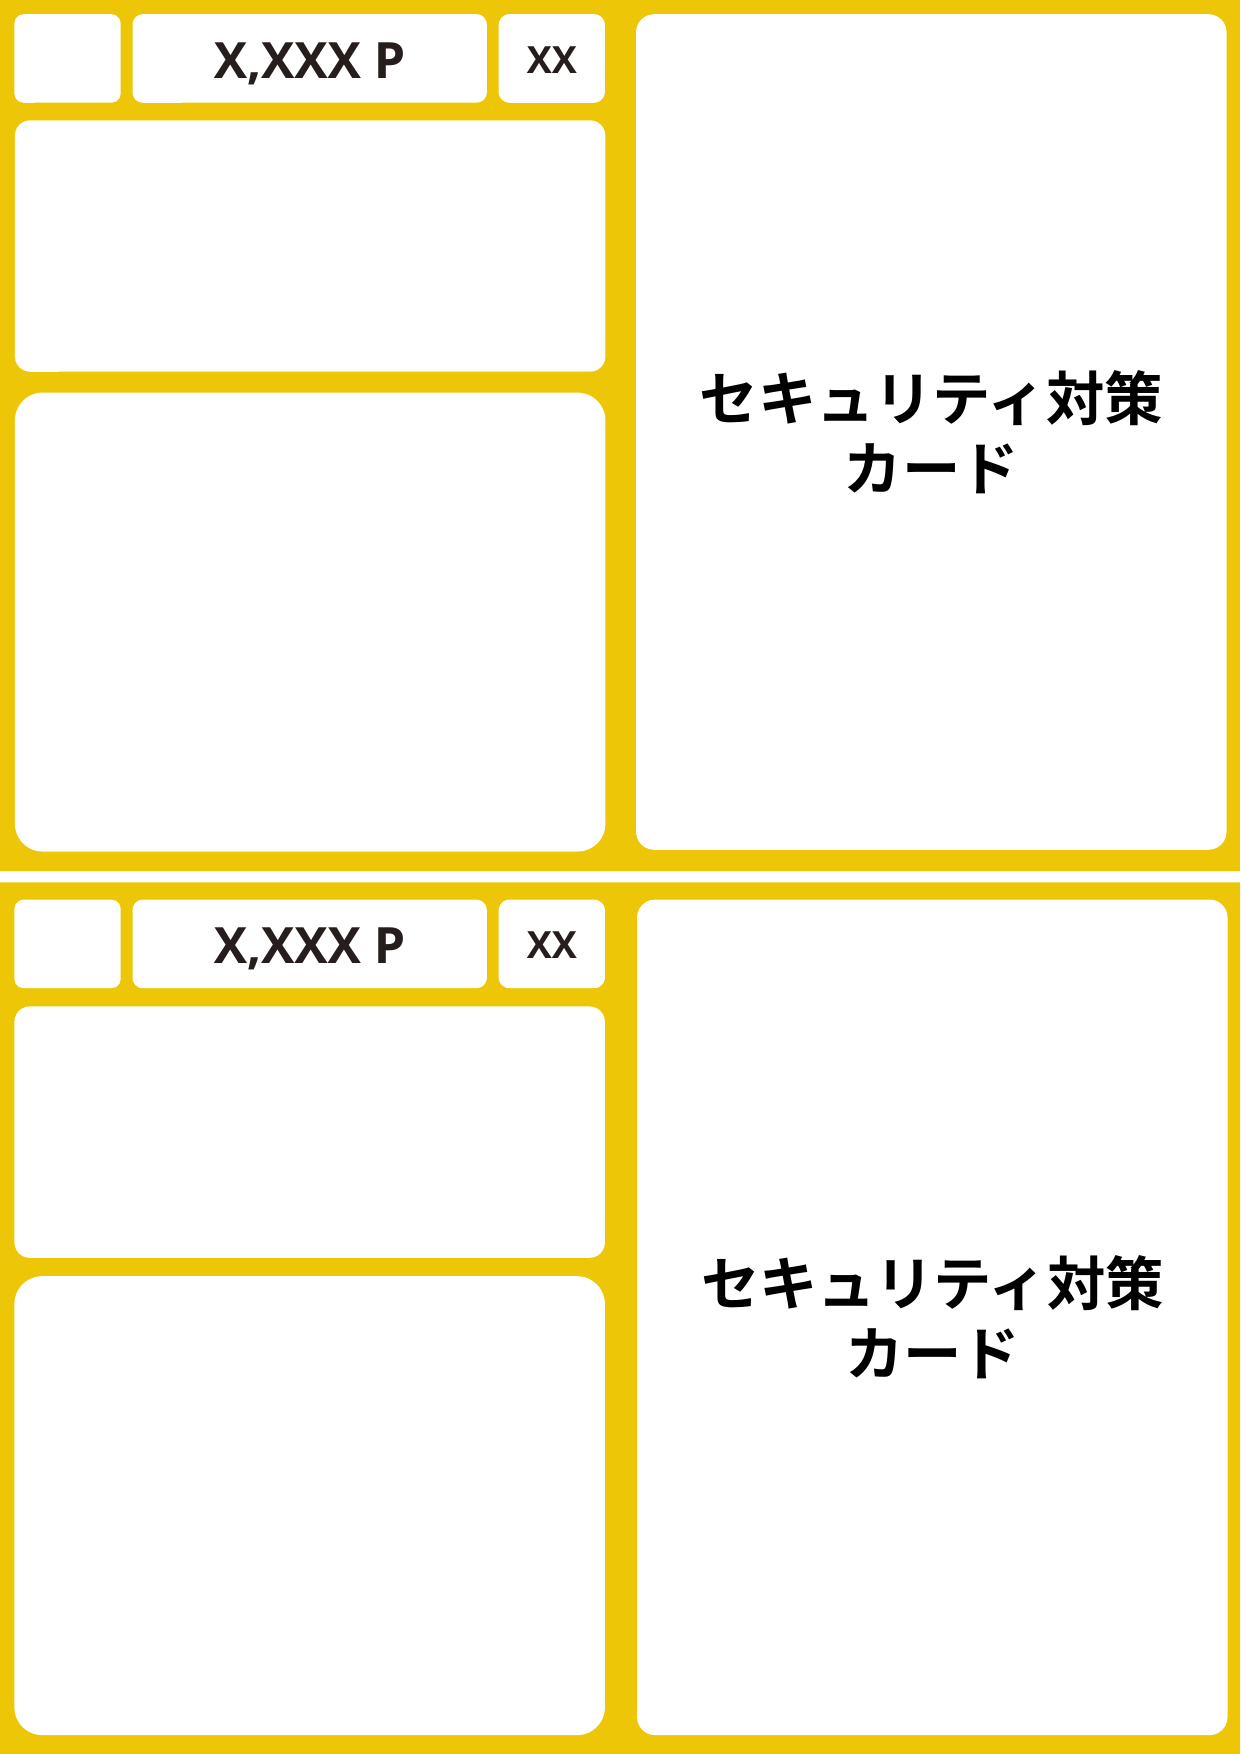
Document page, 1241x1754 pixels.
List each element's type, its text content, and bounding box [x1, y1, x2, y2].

text_box [13, 13, 122, 104]
text_box [13, 898, 122, 990]
text_box [0, 0, 1241, 872]
text_box [13, 391, 607, 853]
text_box [13, 1005, 606, 1259]
text_box セキュリティ対策 カード [635, 898, 1229, 1737]
text_box [13, 1275, 606, 1737]
text_box XX [497, 13, 606, 104]
text_box [0, 881, 1241, 1754]
text_box セキュリティ対策 カード [634, 13, 1228, 851]
text_box XX [497, 898, 606, 990]
text_box X,XXX P [131, 898, 488, 990]
text_box [13, 119, 607, 373]
text_box X,XXX P [131, 13, 488, 104]
